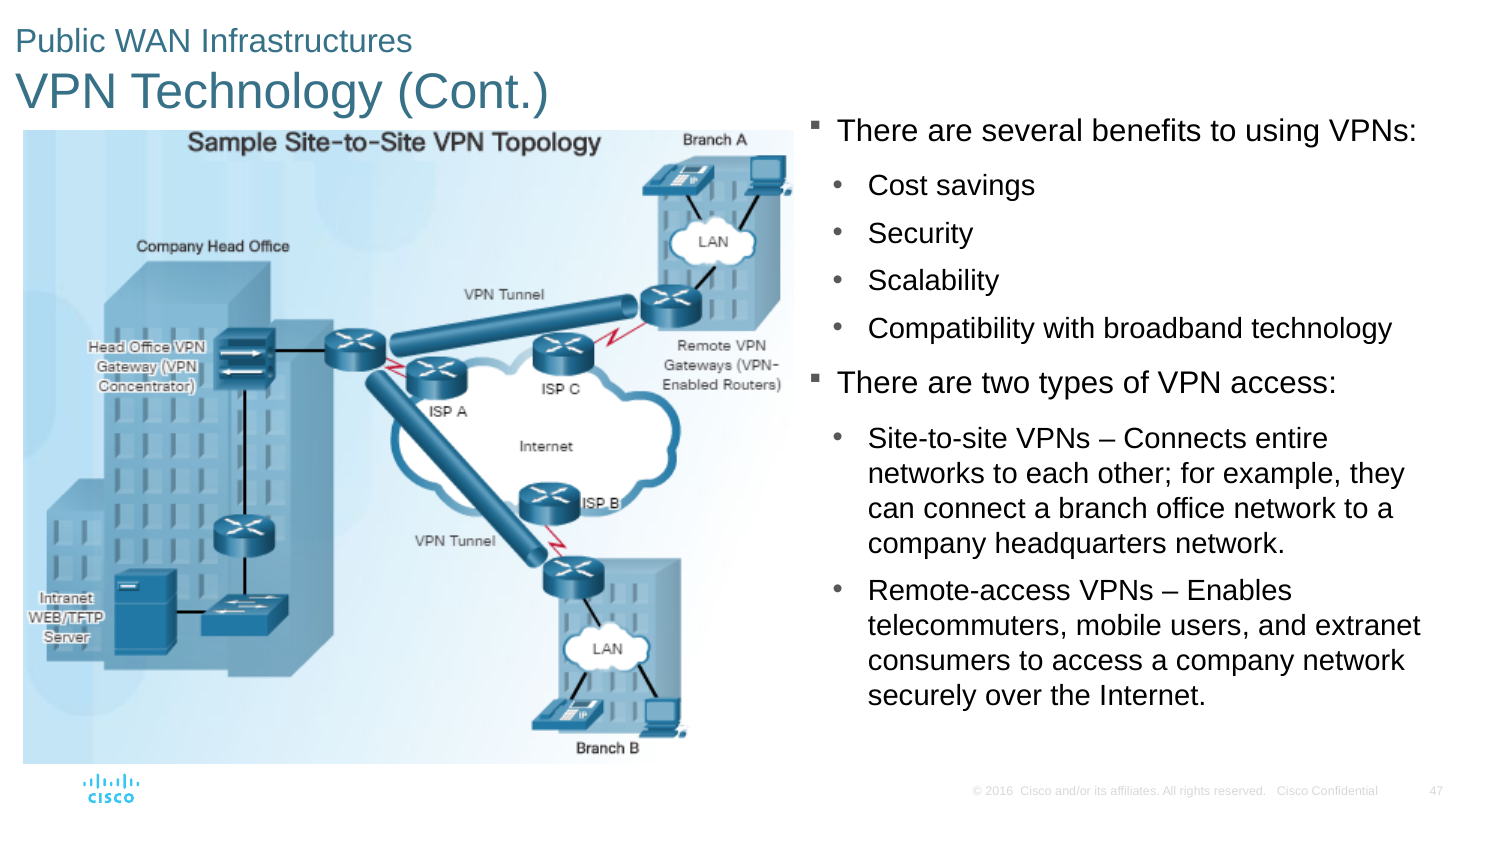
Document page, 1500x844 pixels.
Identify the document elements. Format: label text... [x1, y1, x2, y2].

list There are several benefits to using VPNs: Cost savings Security Scalability Compatibility with broadband technology There are two types of VPN access: Site-to-site VPNs – Connects entire networks to each other; for example, they can connect a branch office network to a company headquarters network. Remote-access VPNs – Enables telecommuters, mobile users, and extranet consumers to access a company network securely over the Internet. [793, 102, 1473, 740]
title Public WAN Infrastructures VPN Technology (Cont.) [0, 6, 794, 131]
picture [23, 130, 795, 764]
